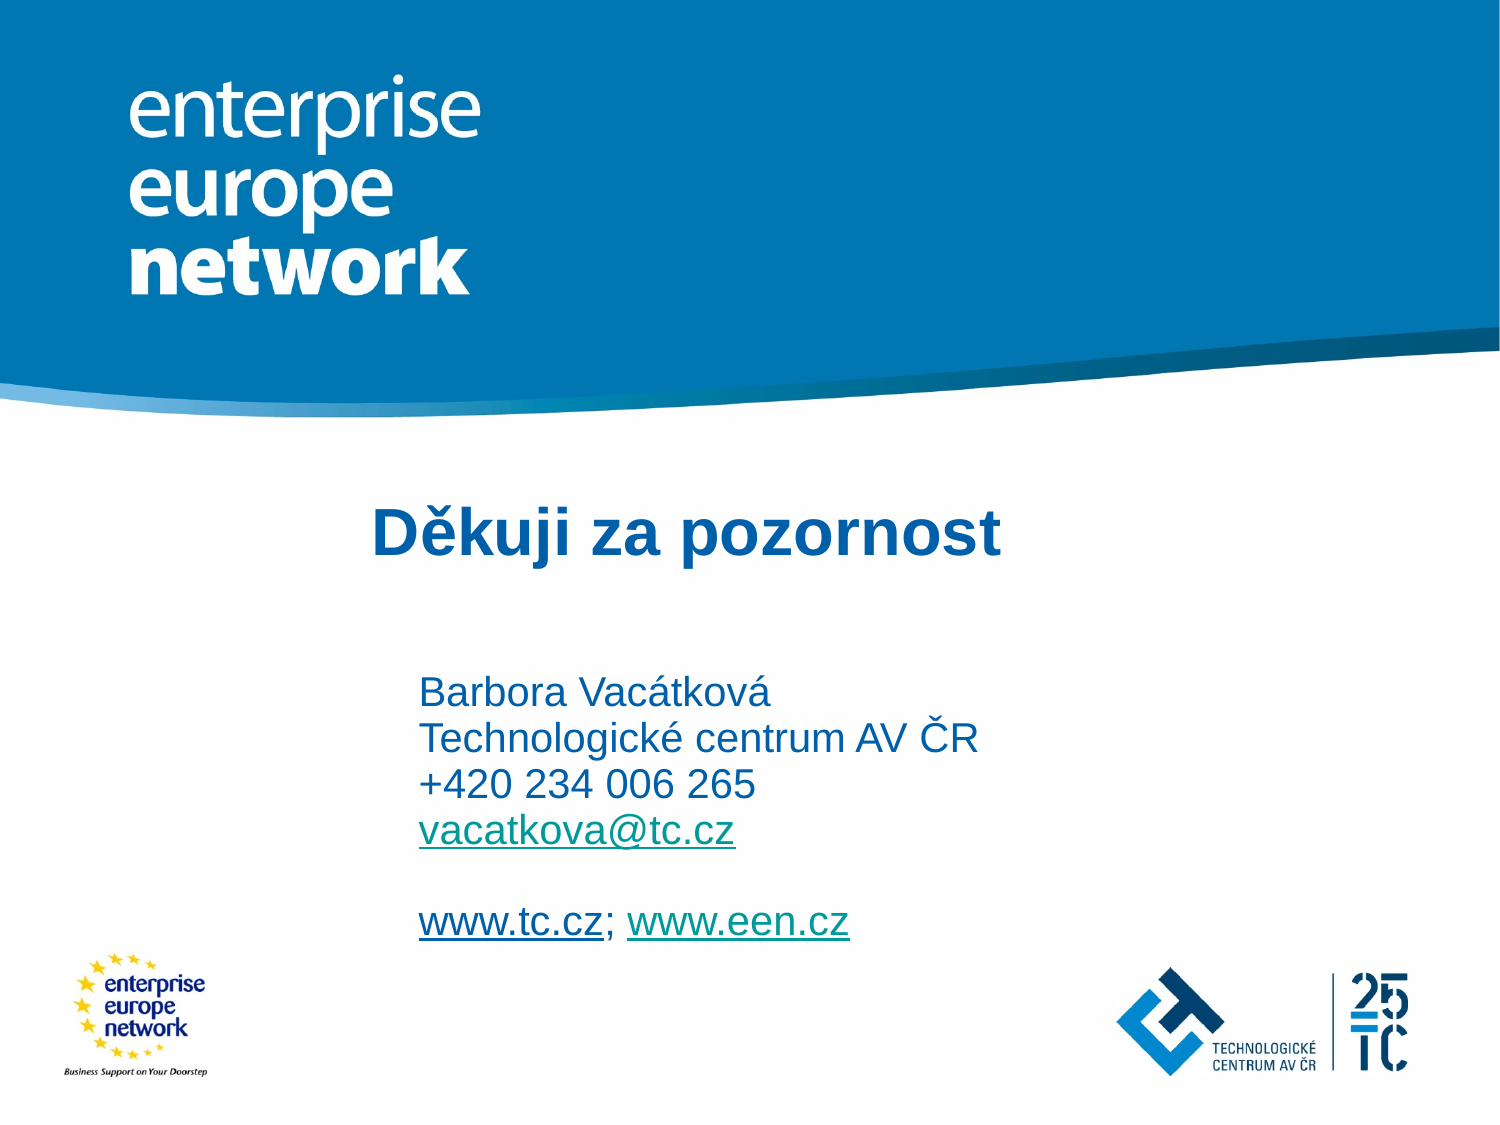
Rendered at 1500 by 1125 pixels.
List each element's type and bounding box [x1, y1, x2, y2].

picture [228, 237, 259, 295]
picture [176, 91, 214, 136]
picture [302, 169, 347, 233]
picture [181, 248, 225, 295]
picture [421, 236, 469, 296]
picture [332, 248, 380, 296]
picture [225, 169, 251, 216]
picture [366, 91, 388, 136]
picture [351, 169, 392, 216]
picture [129, 169, 171, 216]
picture [245, 91, 284, 138]
picture [0, 350, 1500, 1125]
picture [394, 75, 403, 84]
picture [409, 91, 438, 138]
picture [130, 91, 169, 138]
picture [395, 92, 402, 136]
picture [252, 169, 297, 216]
picture [132, 247, 177, 295]
picture [263, 249, 330, 295]
picture [291, 91, 313, 136]
picture [441, 91, 480, 138]
picture [176, 170, 217, 216]
picture [217, 82, 243, 138]
picture [318, 91, 360, 154]
picture [385, 248, 415, 295]
